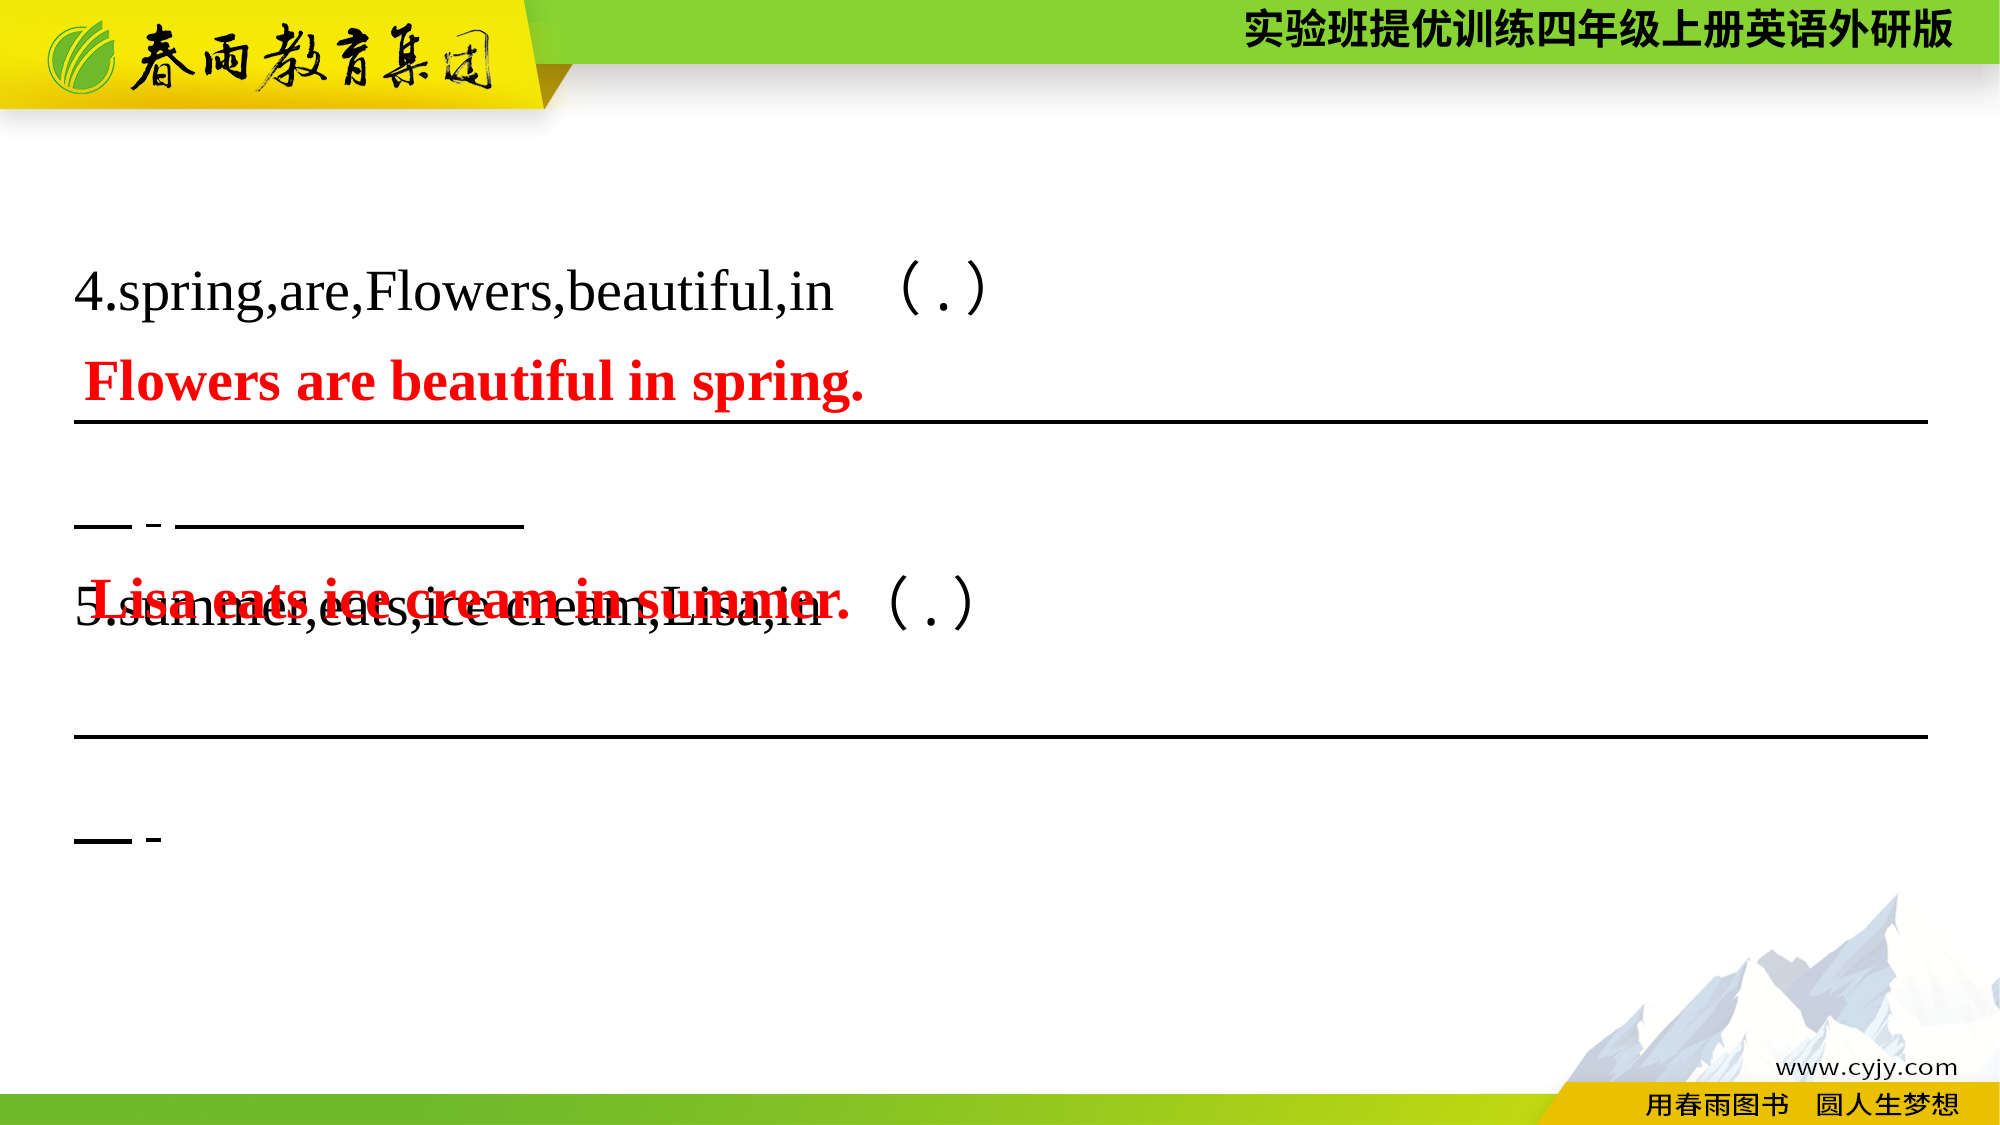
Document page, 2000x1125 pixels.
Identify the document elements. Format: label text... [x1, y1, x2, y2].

text_box Lisa eats ice cream in summer. [75, 518, 1960, 639]
picture [0, 0, 2000, 1125]
list 4.spring,are,Flowers,beautiful,in （.） . 5.summer,eats,ice cream,Lisa,in （.） . [59, 209, 1944, 636]
text_box Flowers are beautiful in spring. [69, 299, 1954, 420]
